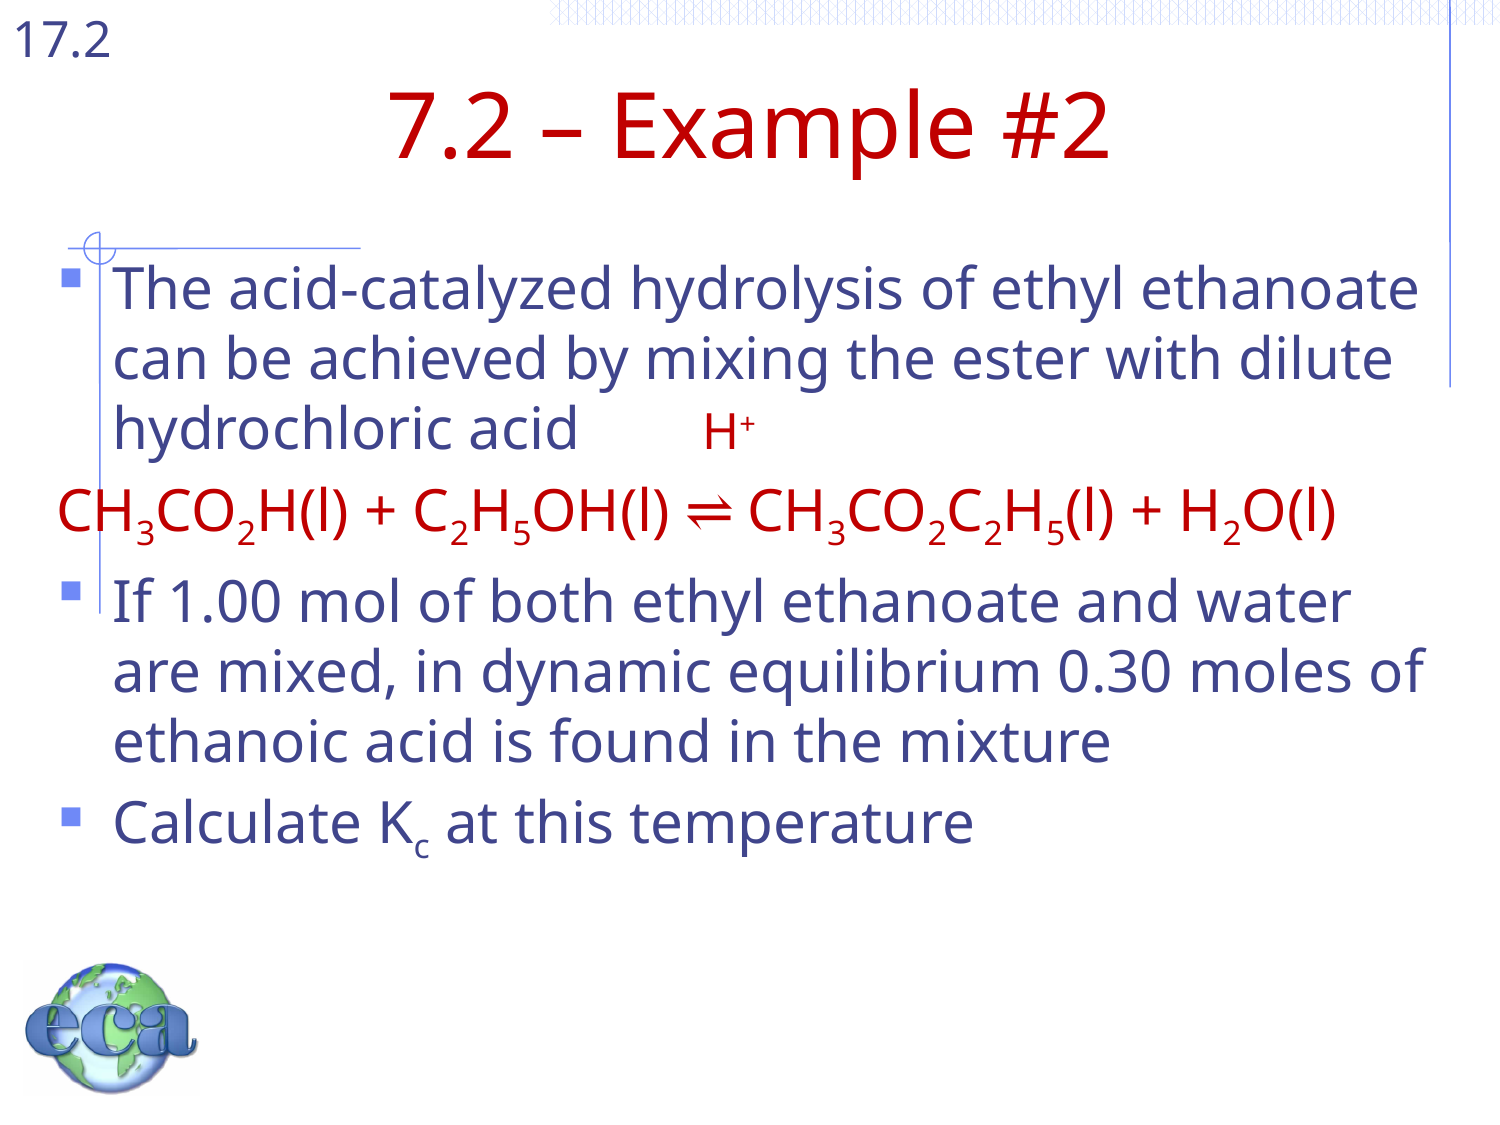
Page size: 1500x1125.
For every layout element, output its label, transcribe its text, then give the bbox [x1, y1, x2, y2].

picture [23, 960, 200, 1096]
title 7.2 – Example #2 [17, 49, 1483, 185]
list The acid-catalyzed hydrolysis of ethyl ethanoate can be achieved by mixing the ester with dilute hydrochloric acid H+ CH3CO2H(l) + C2H5OH(l) ⇌ CH3CO2C2H5(l) + H2O(l) If 1.00 mol of both ethyl ethanoate and water are mixed, in dynamic equilibrium 0.30 moles of ethanoic acid is found in the mixture Calculate Kc at this temperature [41, 243, 1471, 965]
